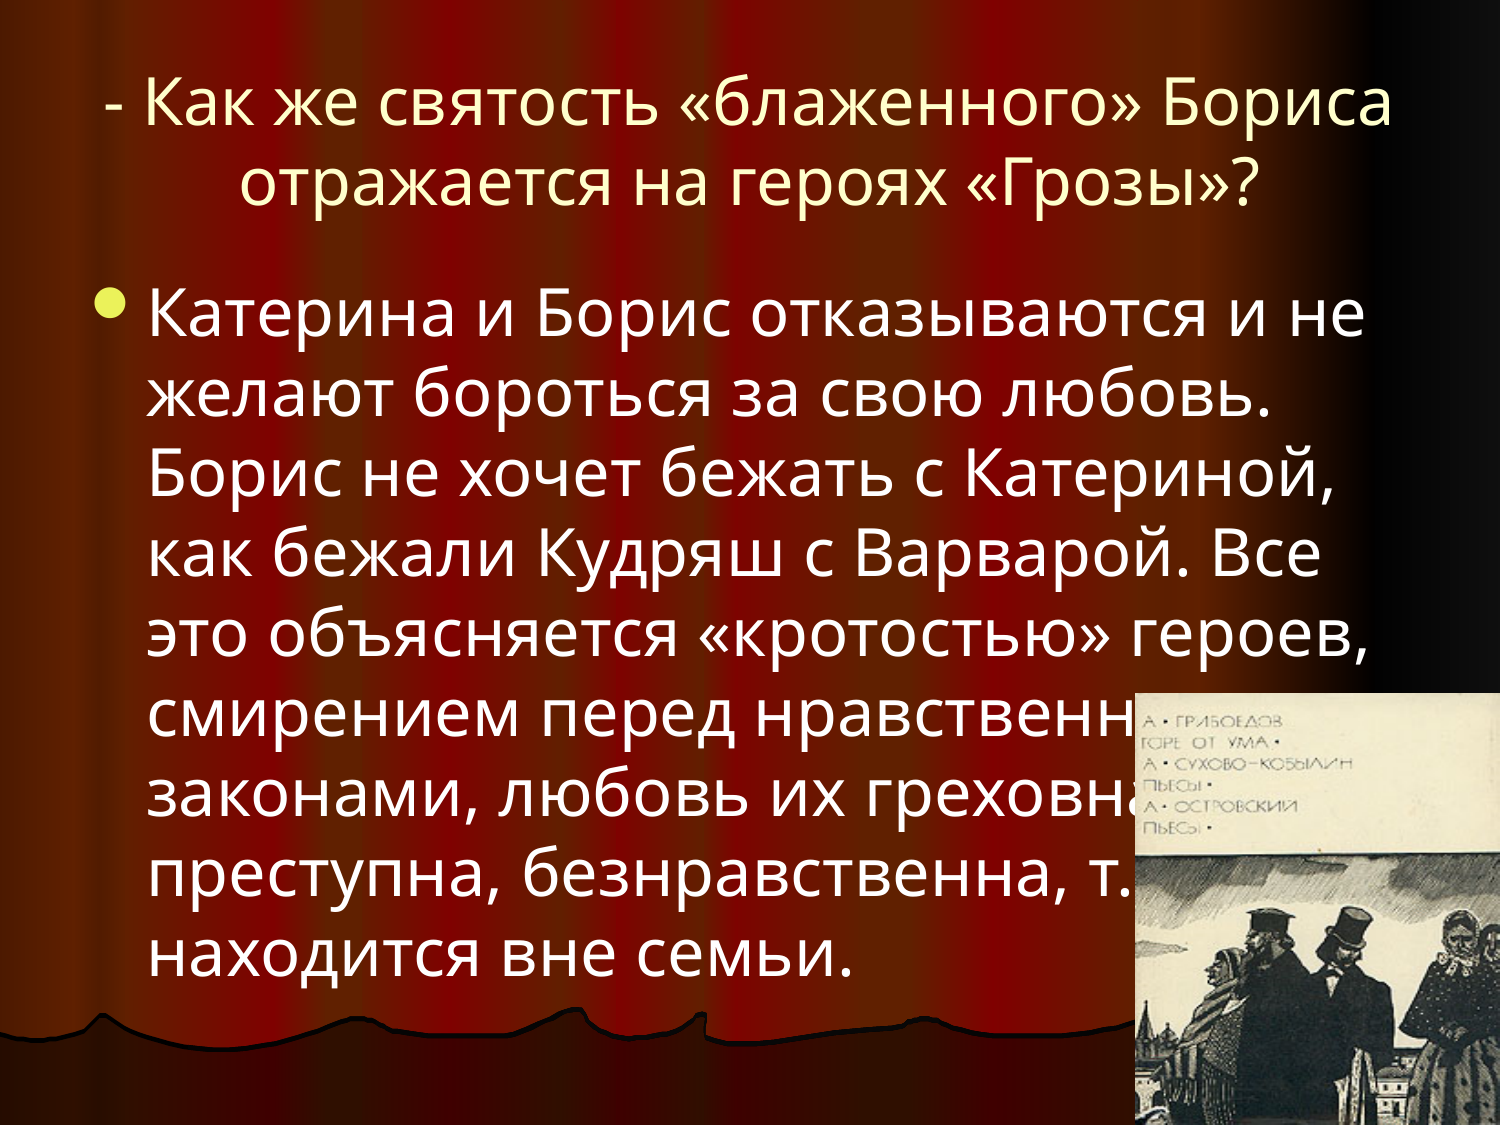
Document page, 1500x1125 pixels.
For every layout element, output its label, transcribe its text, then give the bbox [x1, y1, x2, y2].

title - Как же святость «блаженного» Бориса отражается на героях «Грозы»? [74, 45, 1426, 233]
picture [1135, 693, 1500, 1125]
list Катерина и Борис отказываются и не желают бороться за свою любовь. Борис не хочет бежать с Катериной, как бежали Кудряш с Варварой. Все это объясняется «кротостью» героев, смирением перед нравственными законами, любовь их греховна, преступна, безнравственна, т.к. находится вне семьи. [74, 262, 1426, 1006]
